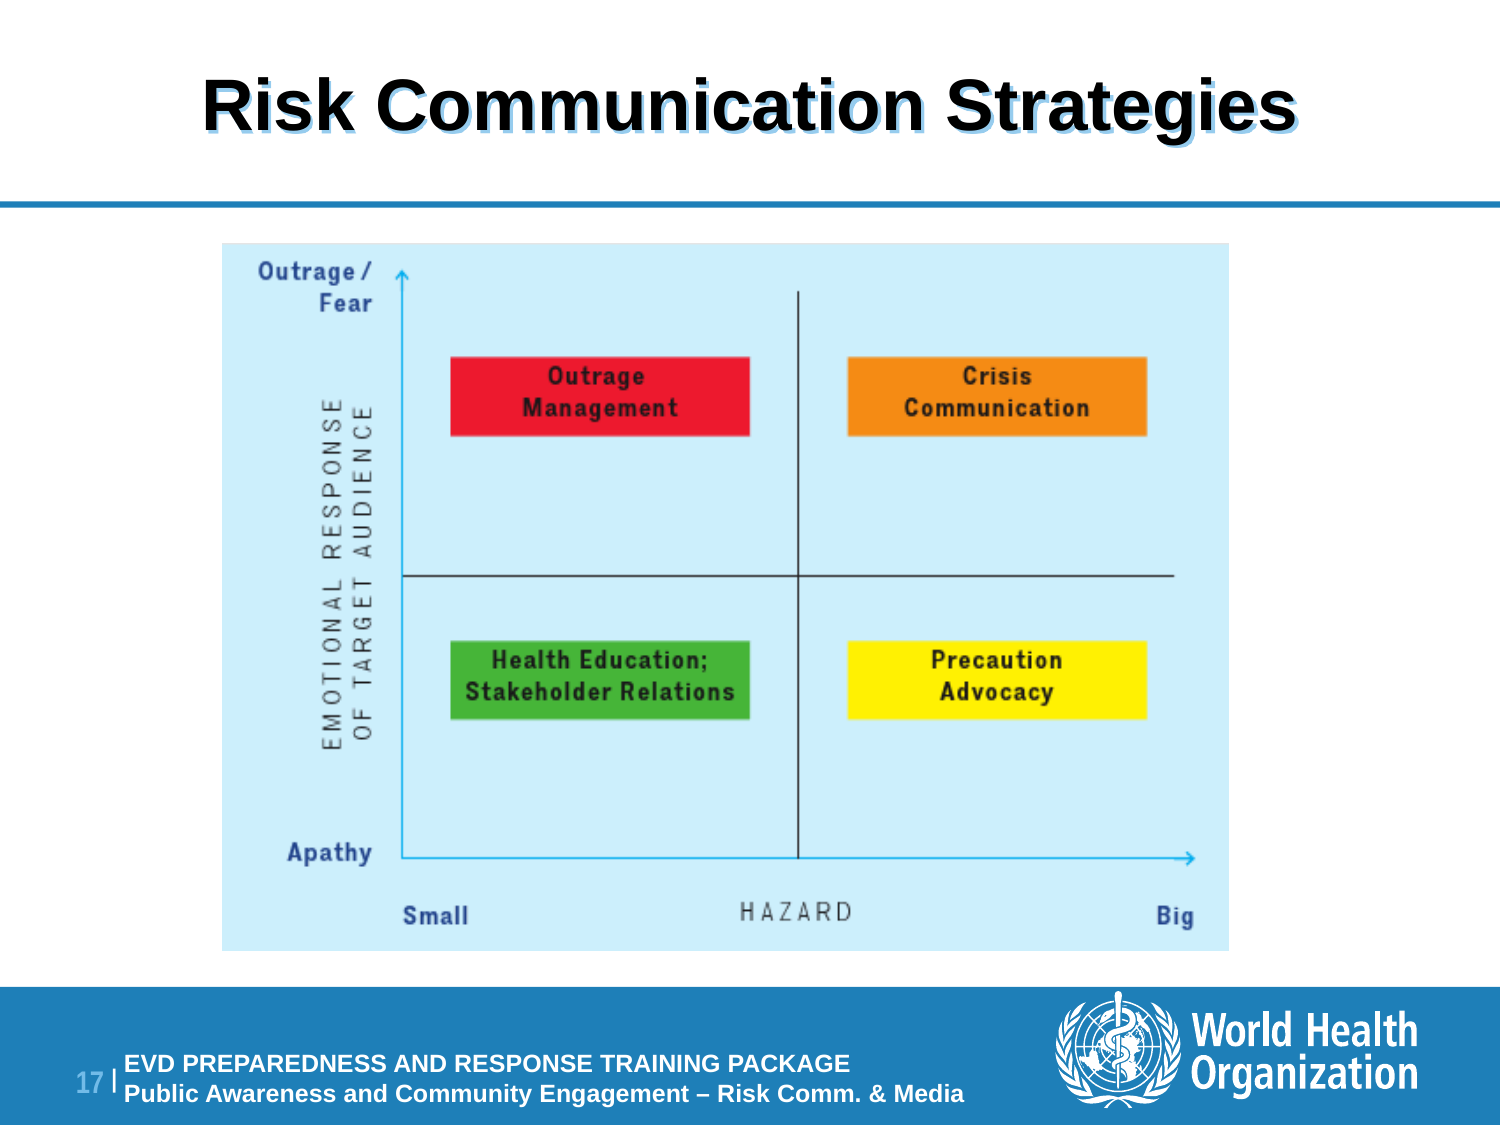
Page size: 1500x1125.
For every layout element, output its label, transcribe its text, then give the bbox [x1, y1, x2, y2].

title Risk Communication Strategies [0, 0, 1500, 204]
picture [222, 243, 1229, 952]
